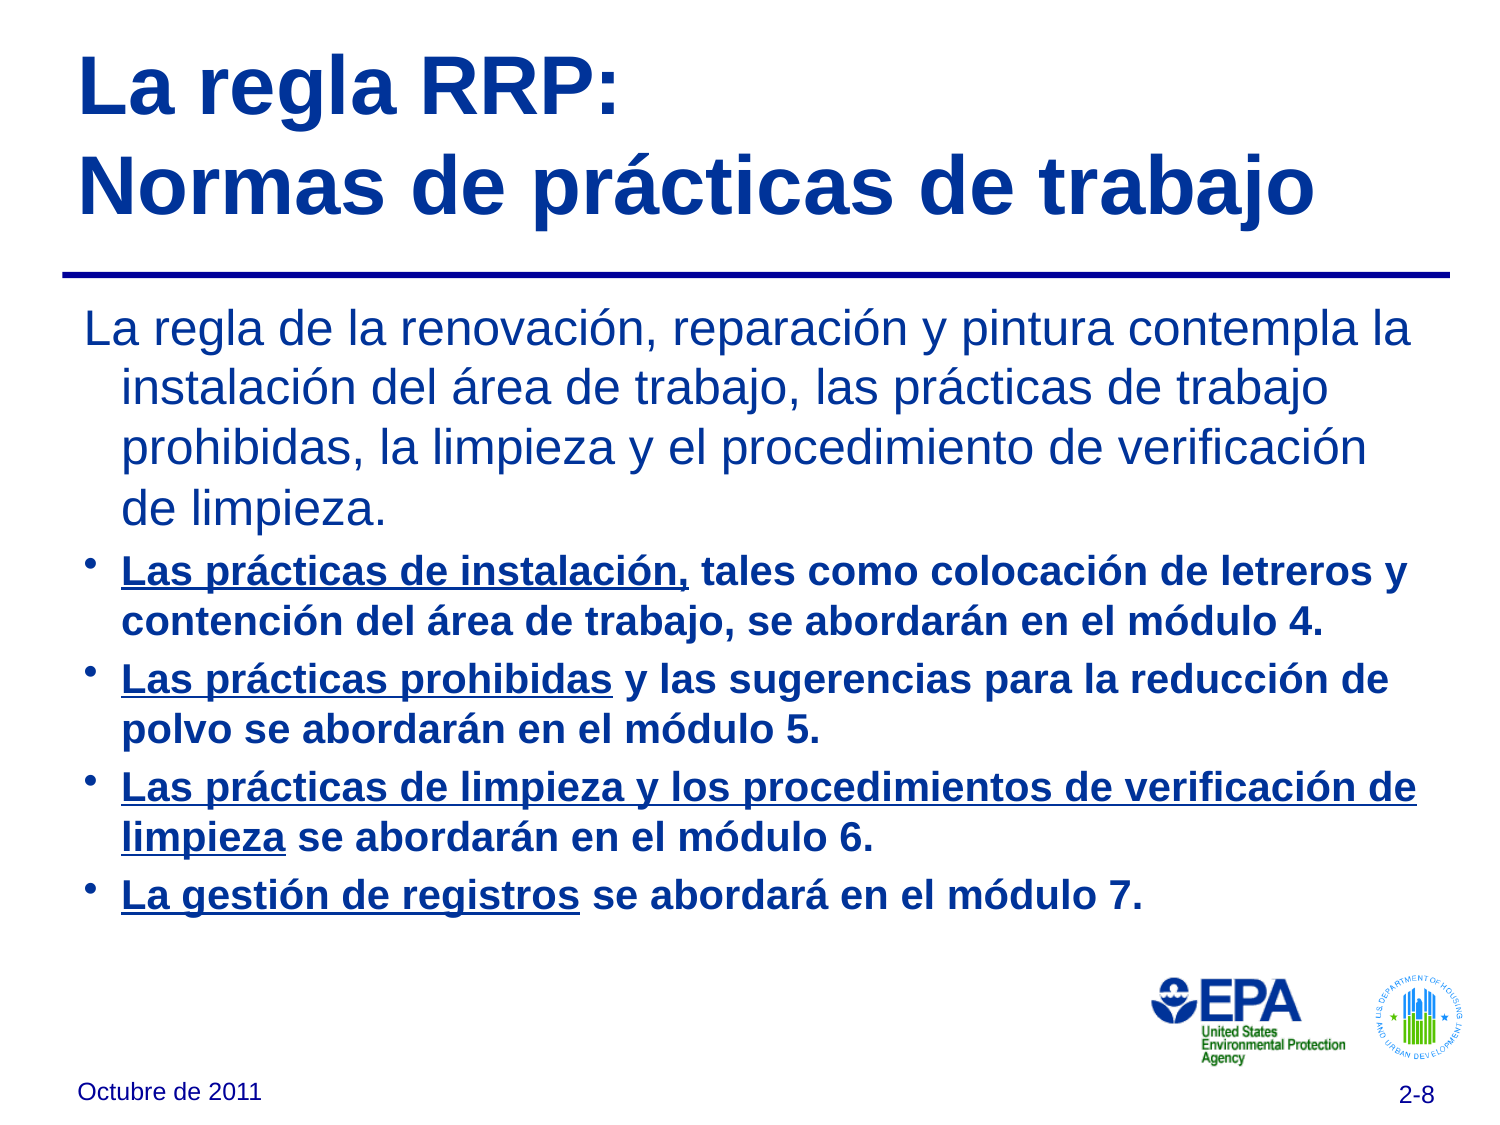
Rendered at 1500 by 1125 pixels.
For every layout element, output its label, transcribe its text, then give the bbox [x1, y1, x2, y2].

picture [1438, 974, 1463, 1060]
list La regla de la renovación, reparación y pintura contempla la instalación del área de trabajo, las prácticas de trabajo prohibidas, la limpieza y el procedimiento de verificación de limpieza. Las prácticas de instalación, tales como colocación de letreros y contención del área de trabajo, se abordarán en el módulo 4. Las prácticas prohibidas y las sugerencias para la reducción de polvo se abordarán en el módulo 5. Las prácticas de limpieza y los procedimientos de verificación de limpieza se abordarán en el módulo 6. La gestión de registros se abordará en el módulo 7. [49, 287, 1438, 1076]
title La regla RRP: Normas de prácticas de trabajo [62, 24, 1451, 238]
slide_number 2-8 [1137, 1049, 1451, 1113]
slide_number Octubre de 2011 [62, 1076, 376, 1113]
